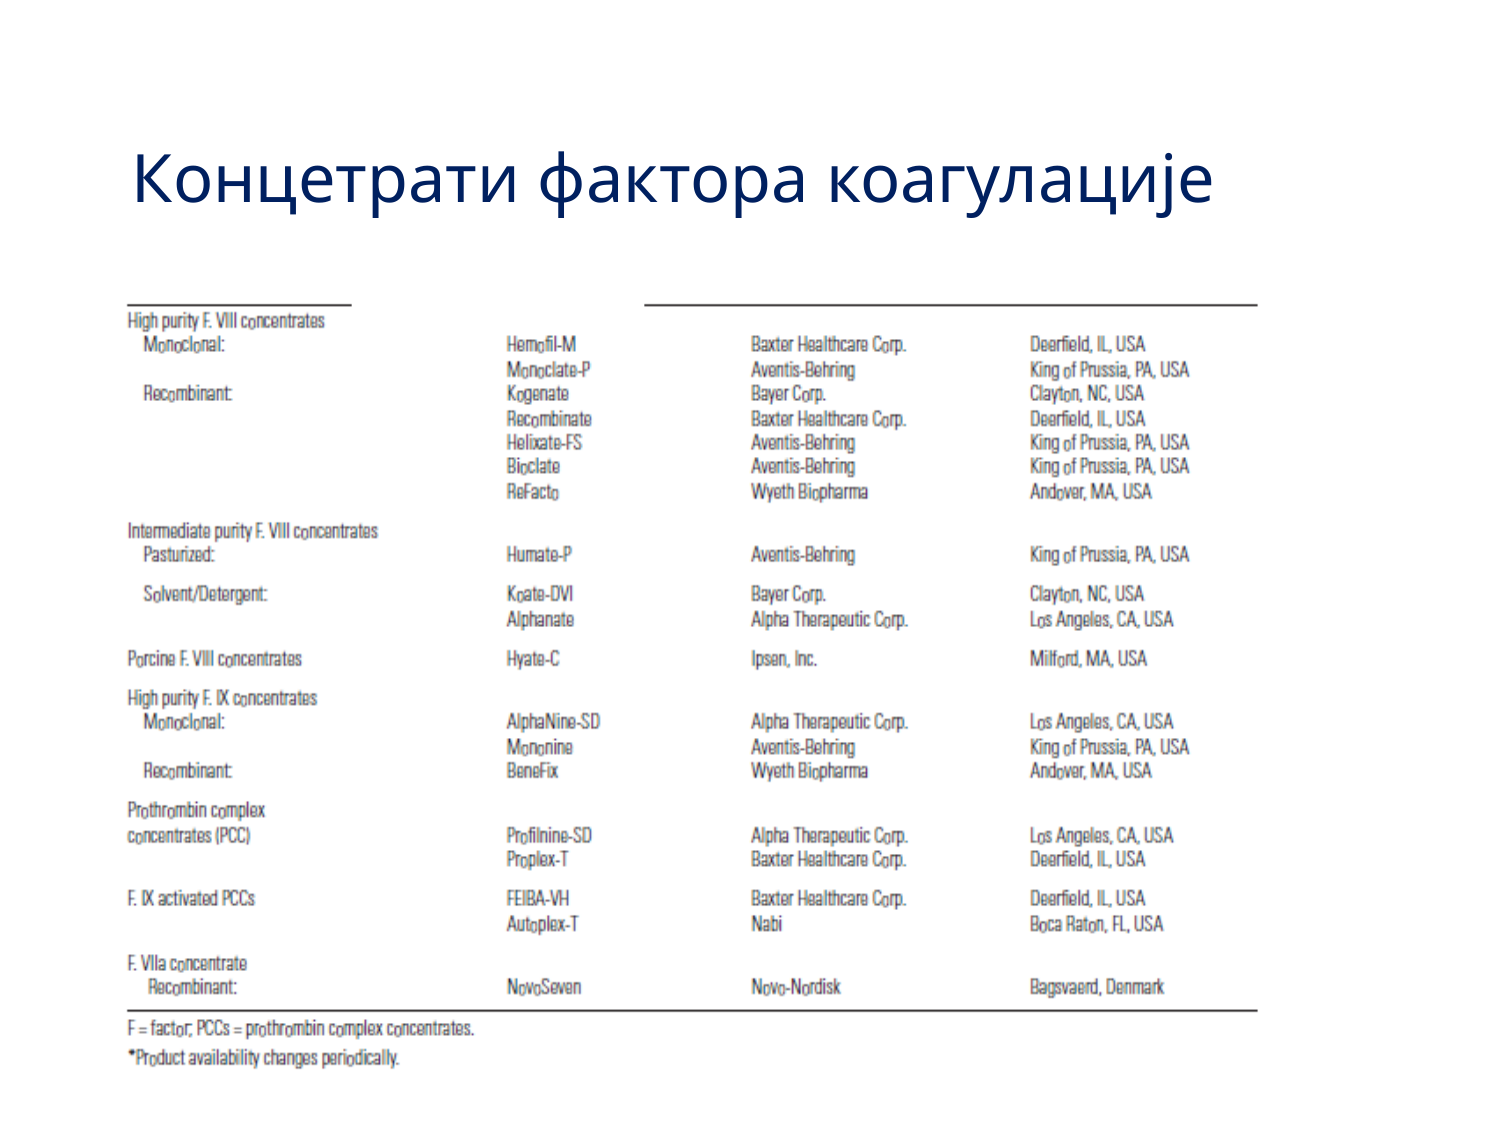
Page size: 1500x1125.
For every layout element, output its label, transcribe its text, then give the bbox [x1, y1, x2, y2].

text_box Концетрати фактора коагулације [117, 128, 1281, 174]
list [116, 175, 1360, 1079]
